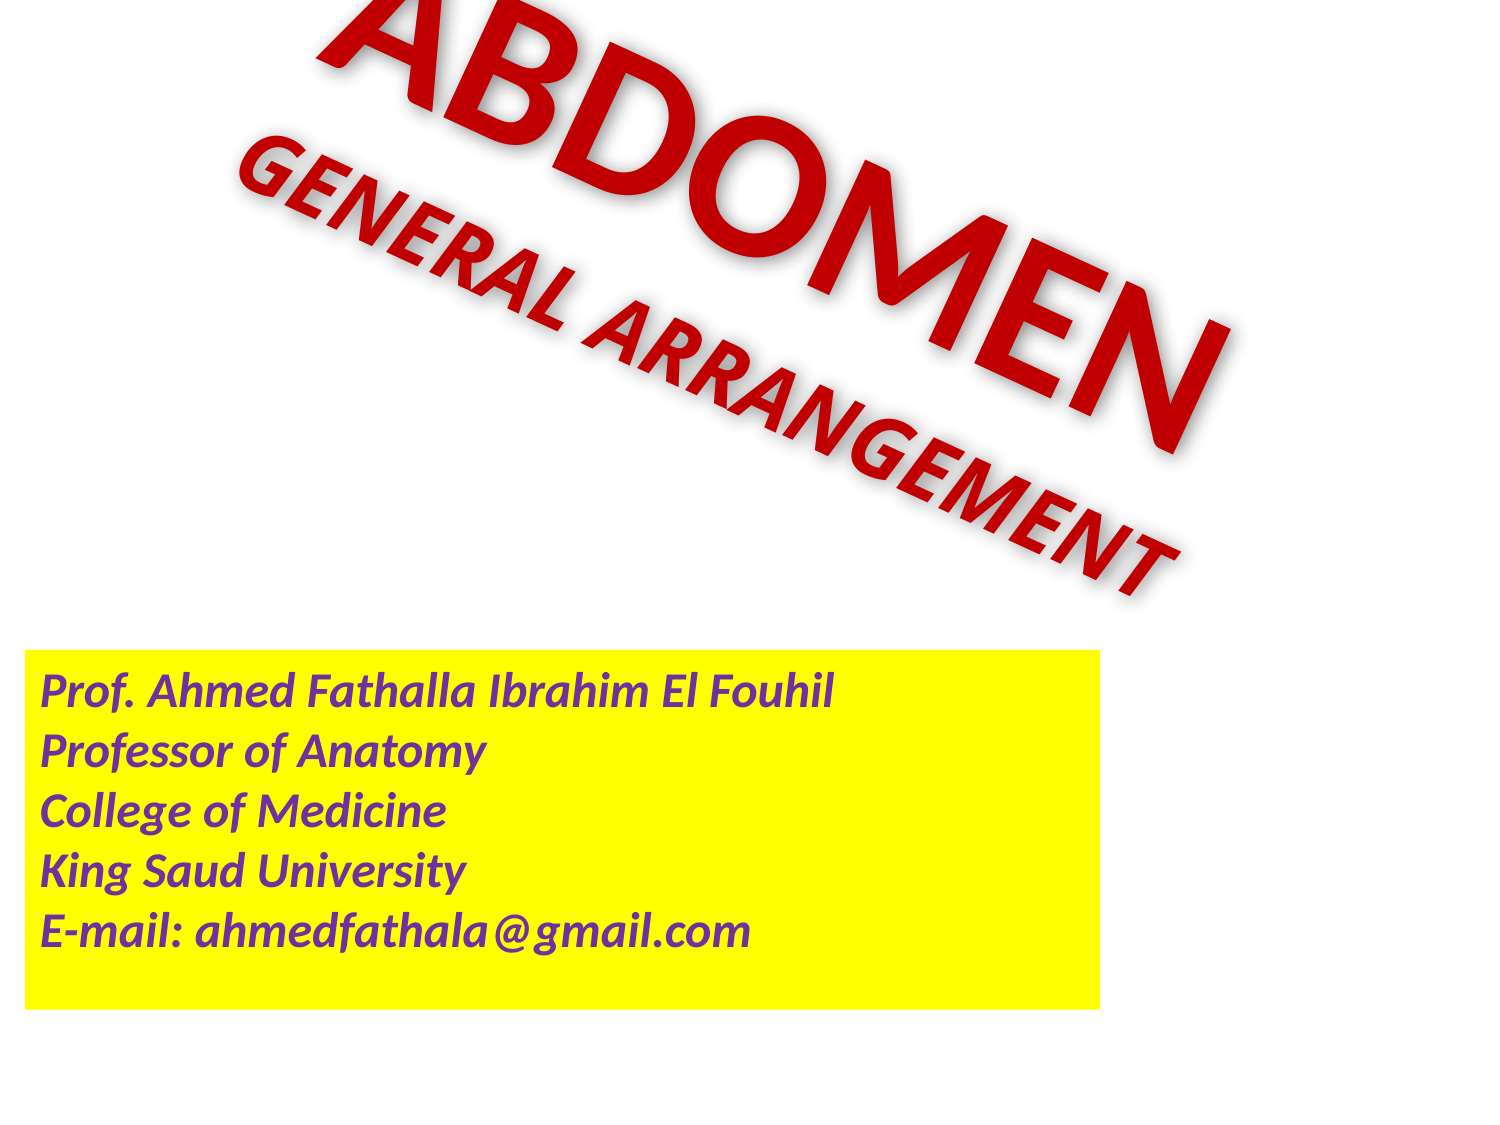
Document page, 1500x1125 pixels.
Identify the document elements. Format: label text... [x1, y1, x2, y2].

subtitle ABDOMEN GENERAL ARRANGEMENT [14, 0, 1474, 782]
text_box Prof. Ahmed Fathalla Ibrahim El Fouhil Professor of Anatomy College of Medicine King Saud University E-mail: ahmedfathala@gmail.com [24, 649, 1100, 1010]
